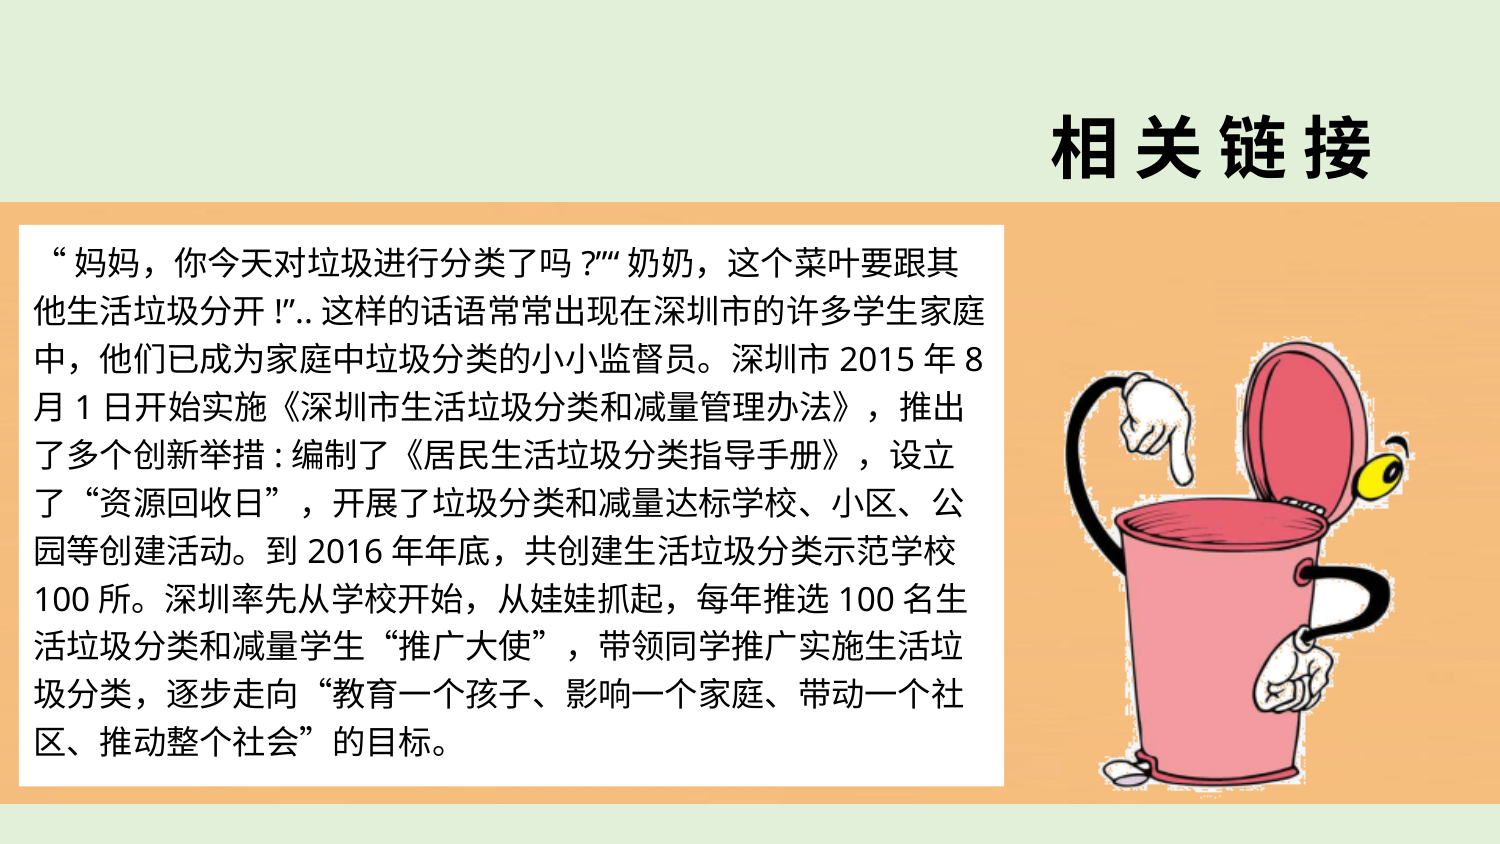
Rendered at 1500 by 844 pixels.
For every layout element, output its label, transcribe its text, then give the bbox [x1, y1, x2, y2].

text_box 相 关 链 接 [1039, 83, 1500, 194]
picture [0, 202, 1500, 827]
